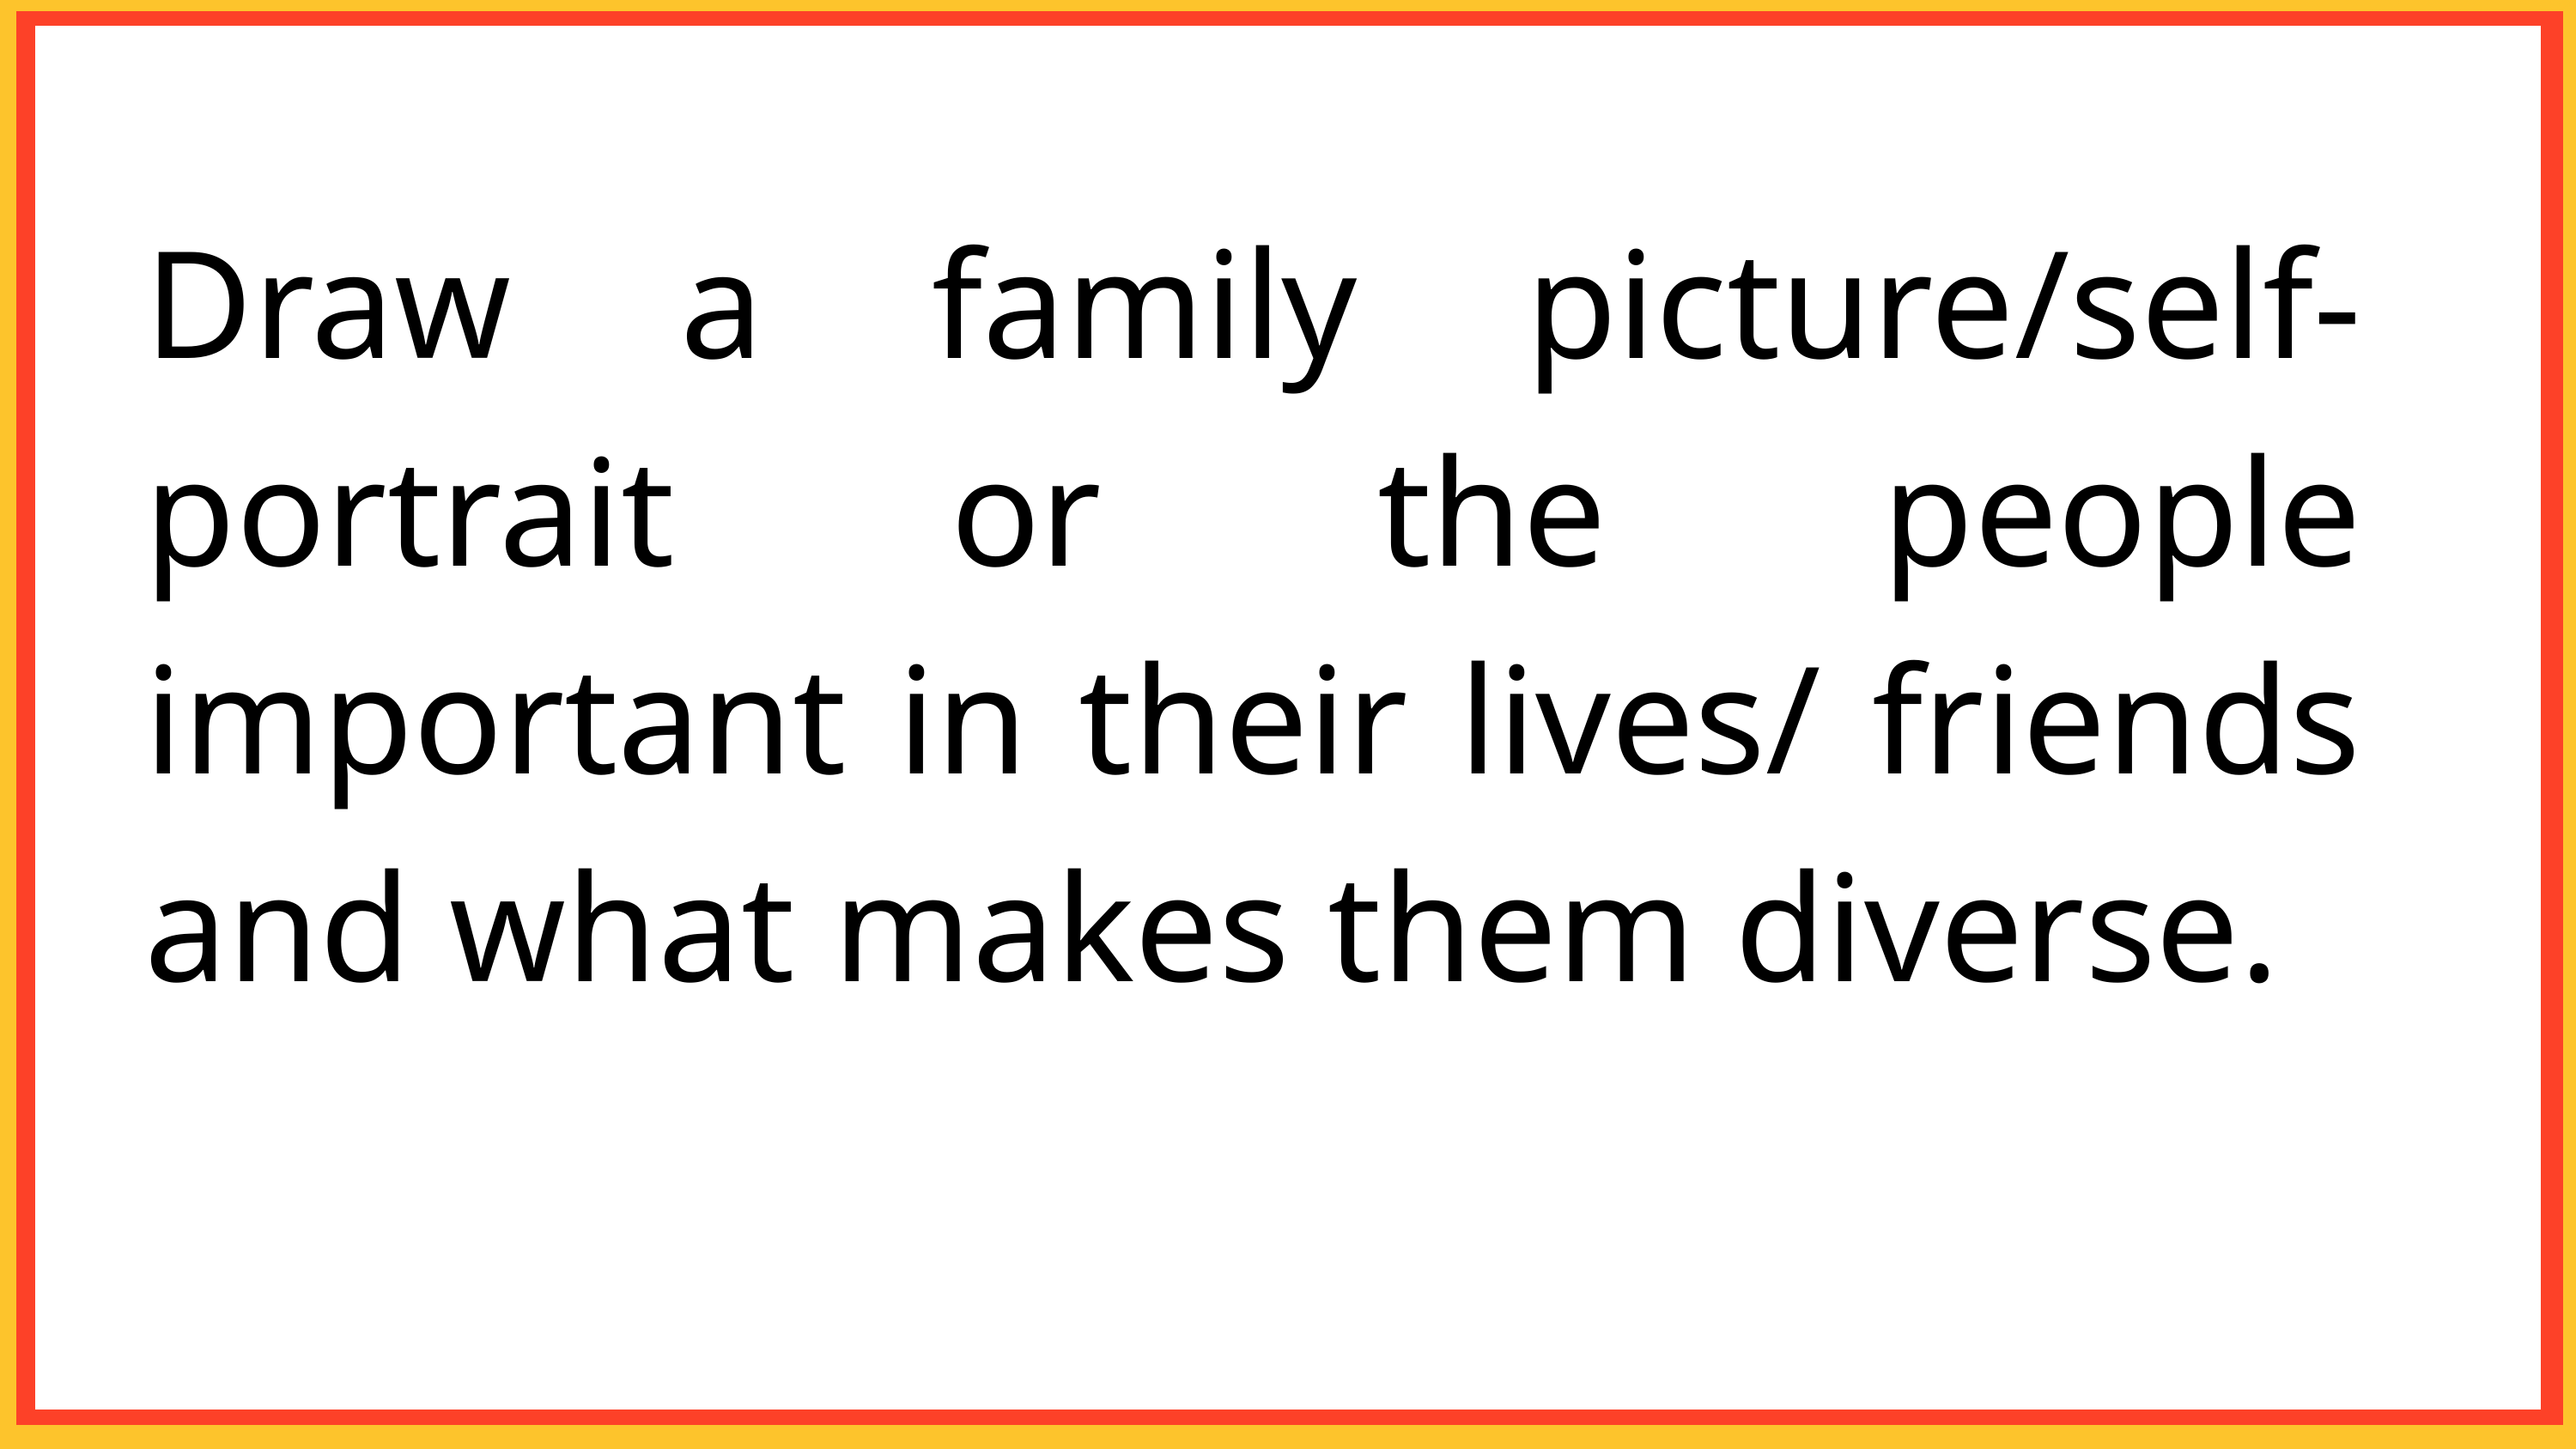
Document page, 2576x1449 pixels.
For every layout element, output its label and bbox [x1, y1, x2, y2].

text_box [15, 10, 2564, 1426]
text_box [34, 26, 2541, 1410]
